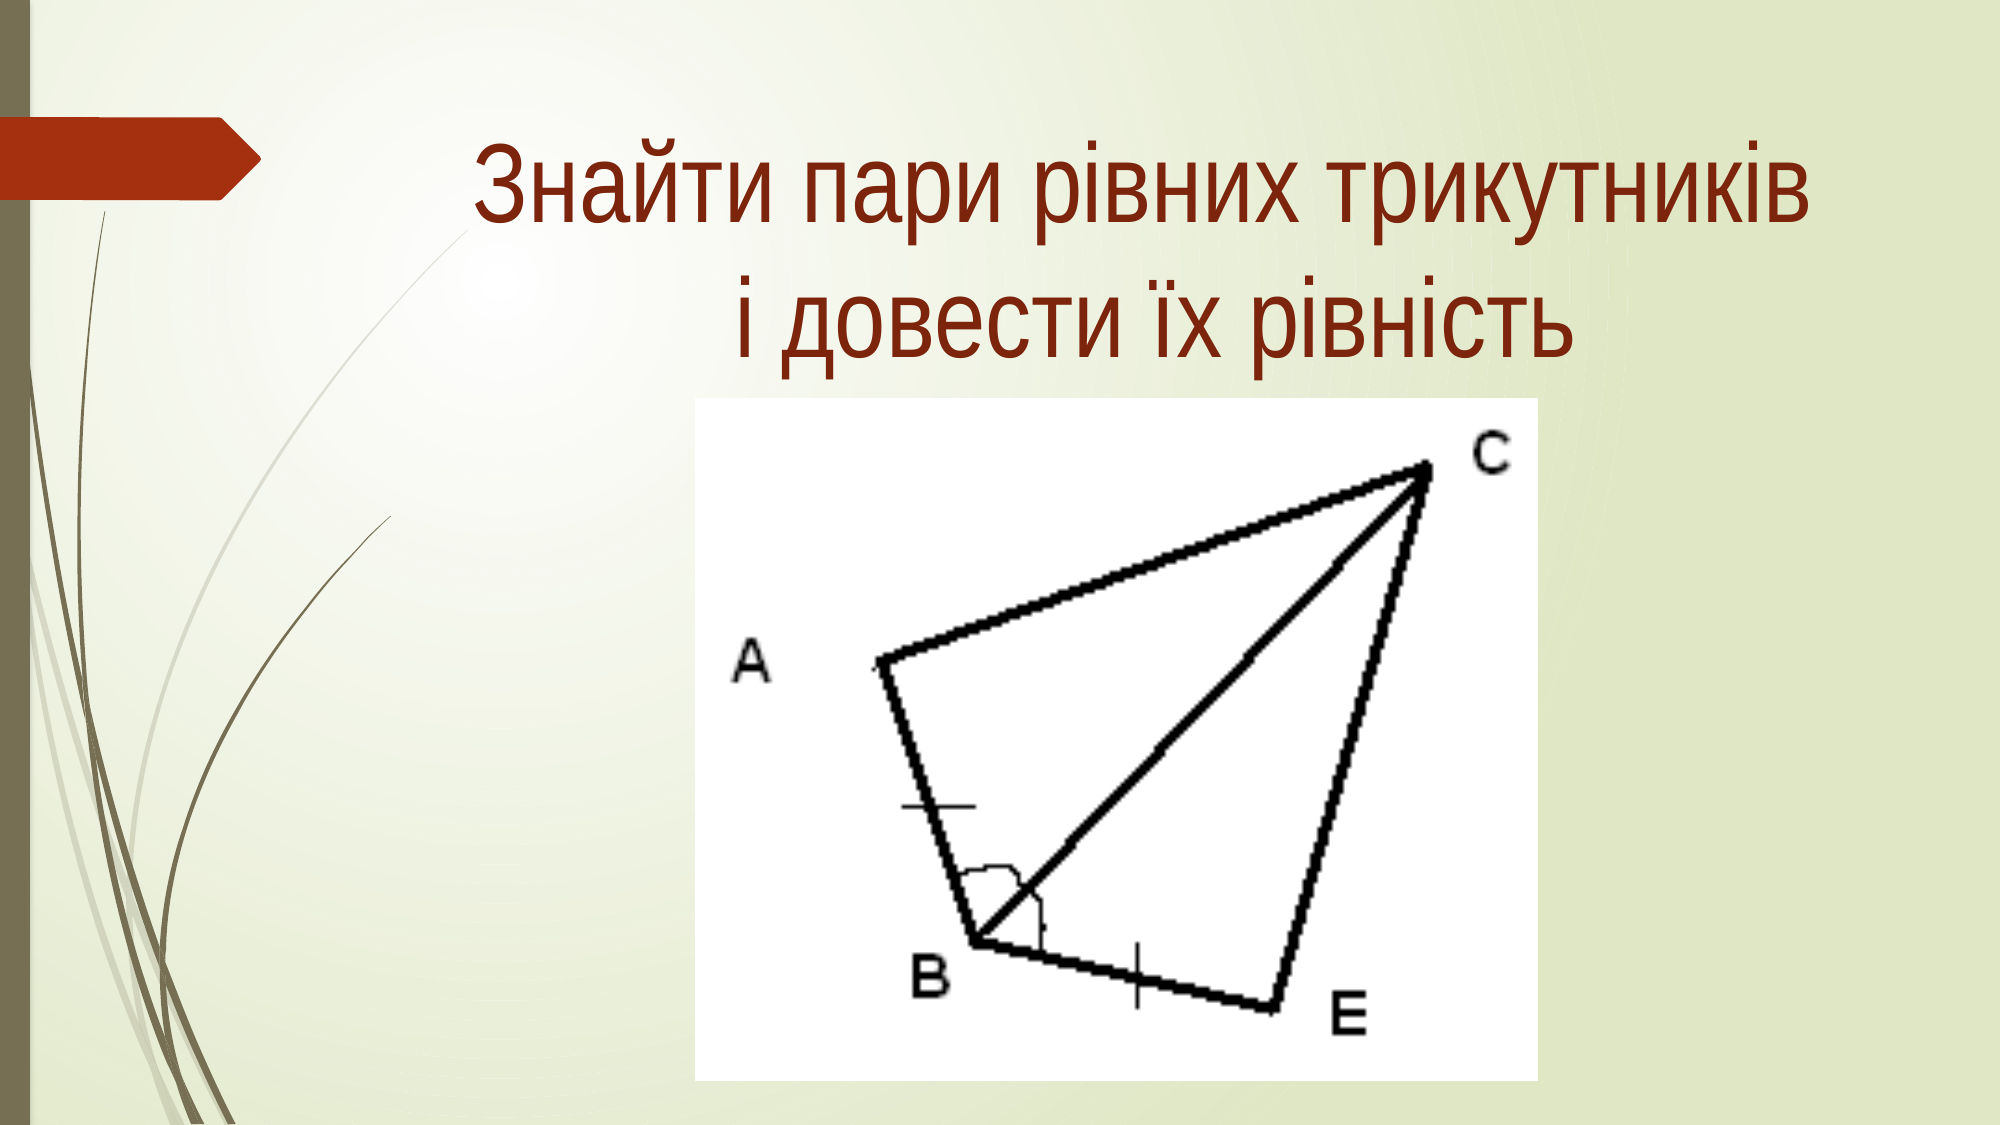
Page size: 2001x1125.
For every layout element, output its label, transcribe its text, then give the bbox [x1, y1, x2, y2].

title Знайти пари рівних трикутників і довести їх рівність [425, 102, 1888, 375]
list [694, 398, 1538, 1082]
